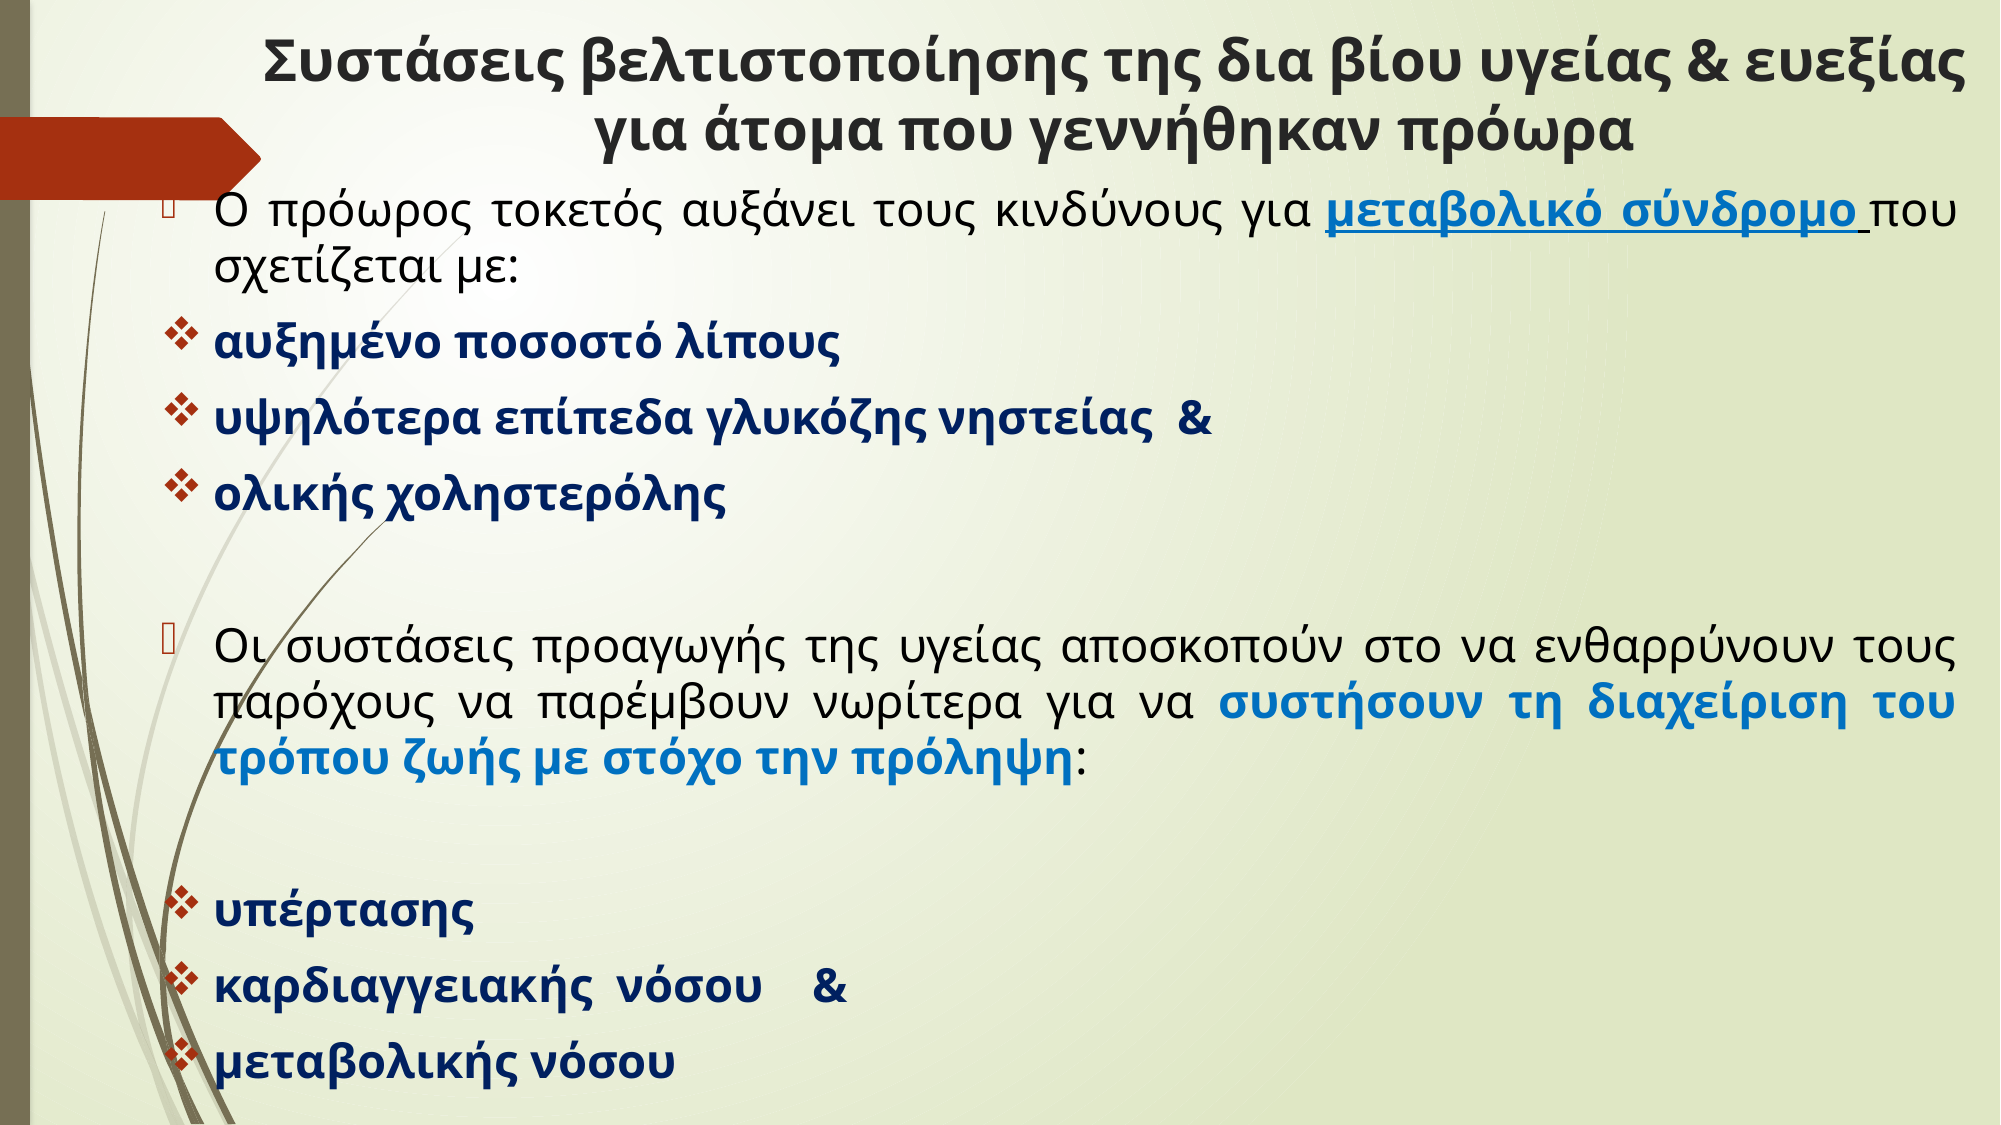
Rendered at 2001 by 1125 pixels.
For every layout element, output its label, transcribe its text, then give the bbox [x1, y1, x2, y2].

title Συστάσεις βελτιστοποίησης της δια βίου υγείας & ευεξίας για άτομα που γεννήθηκαν πρόωρα [230, 15, 2000, 172]
list Ο πρόωρος τοκετός αυξάνει τους κινδύνους για μεταβολικό σύνδρομο που σχετίζεται με: αυξημένο ποσοστό λίπους υψηλότερα επίπεδα γλυκόζης νηστείας & ολικής χοληστερόλης Οι συστάσεις προαγωγής της υγείας αποσκοπούν στο να ενθαρρύνουν τους παρόχους να παρέμβουν νωρίτερα για να συστήσουν τη διαχείριση του τρόπου ζωής με στόχο την πρόληψη: υπέρτασης καρδιαγγειακής νόσου & μεταβολικής νόσου [145, 171, 1973, 1099]
